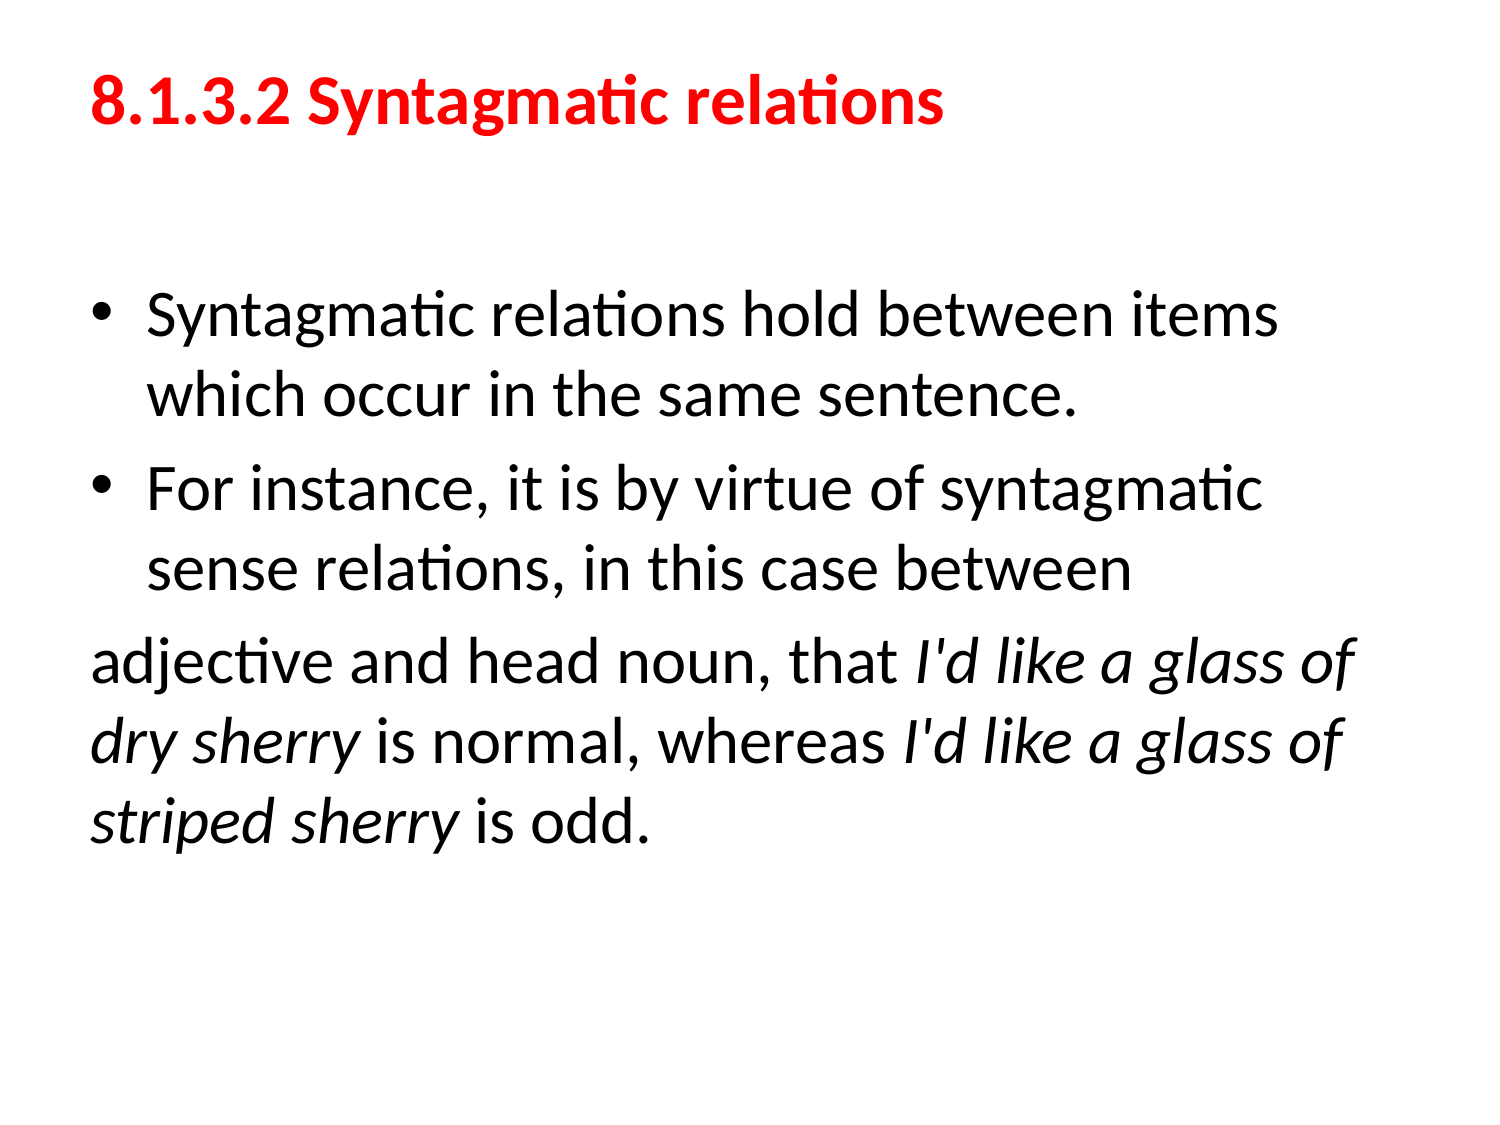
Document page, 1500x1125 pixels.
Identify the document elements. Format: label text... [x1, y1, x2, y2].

list Syntagmatic relations hold between items which occur in the same sentence. For instance, it is by virtue of syntagmatic sense relations, in this case between adjective and head noun, that I'd like a glass of dry sherry is normal, whereas I'd like a glass of striped sherry is odd. [75, 262, 1425, 1005]
title 8.1.3.2 Syntagmatic relations [75, 45, 1425, 233]
